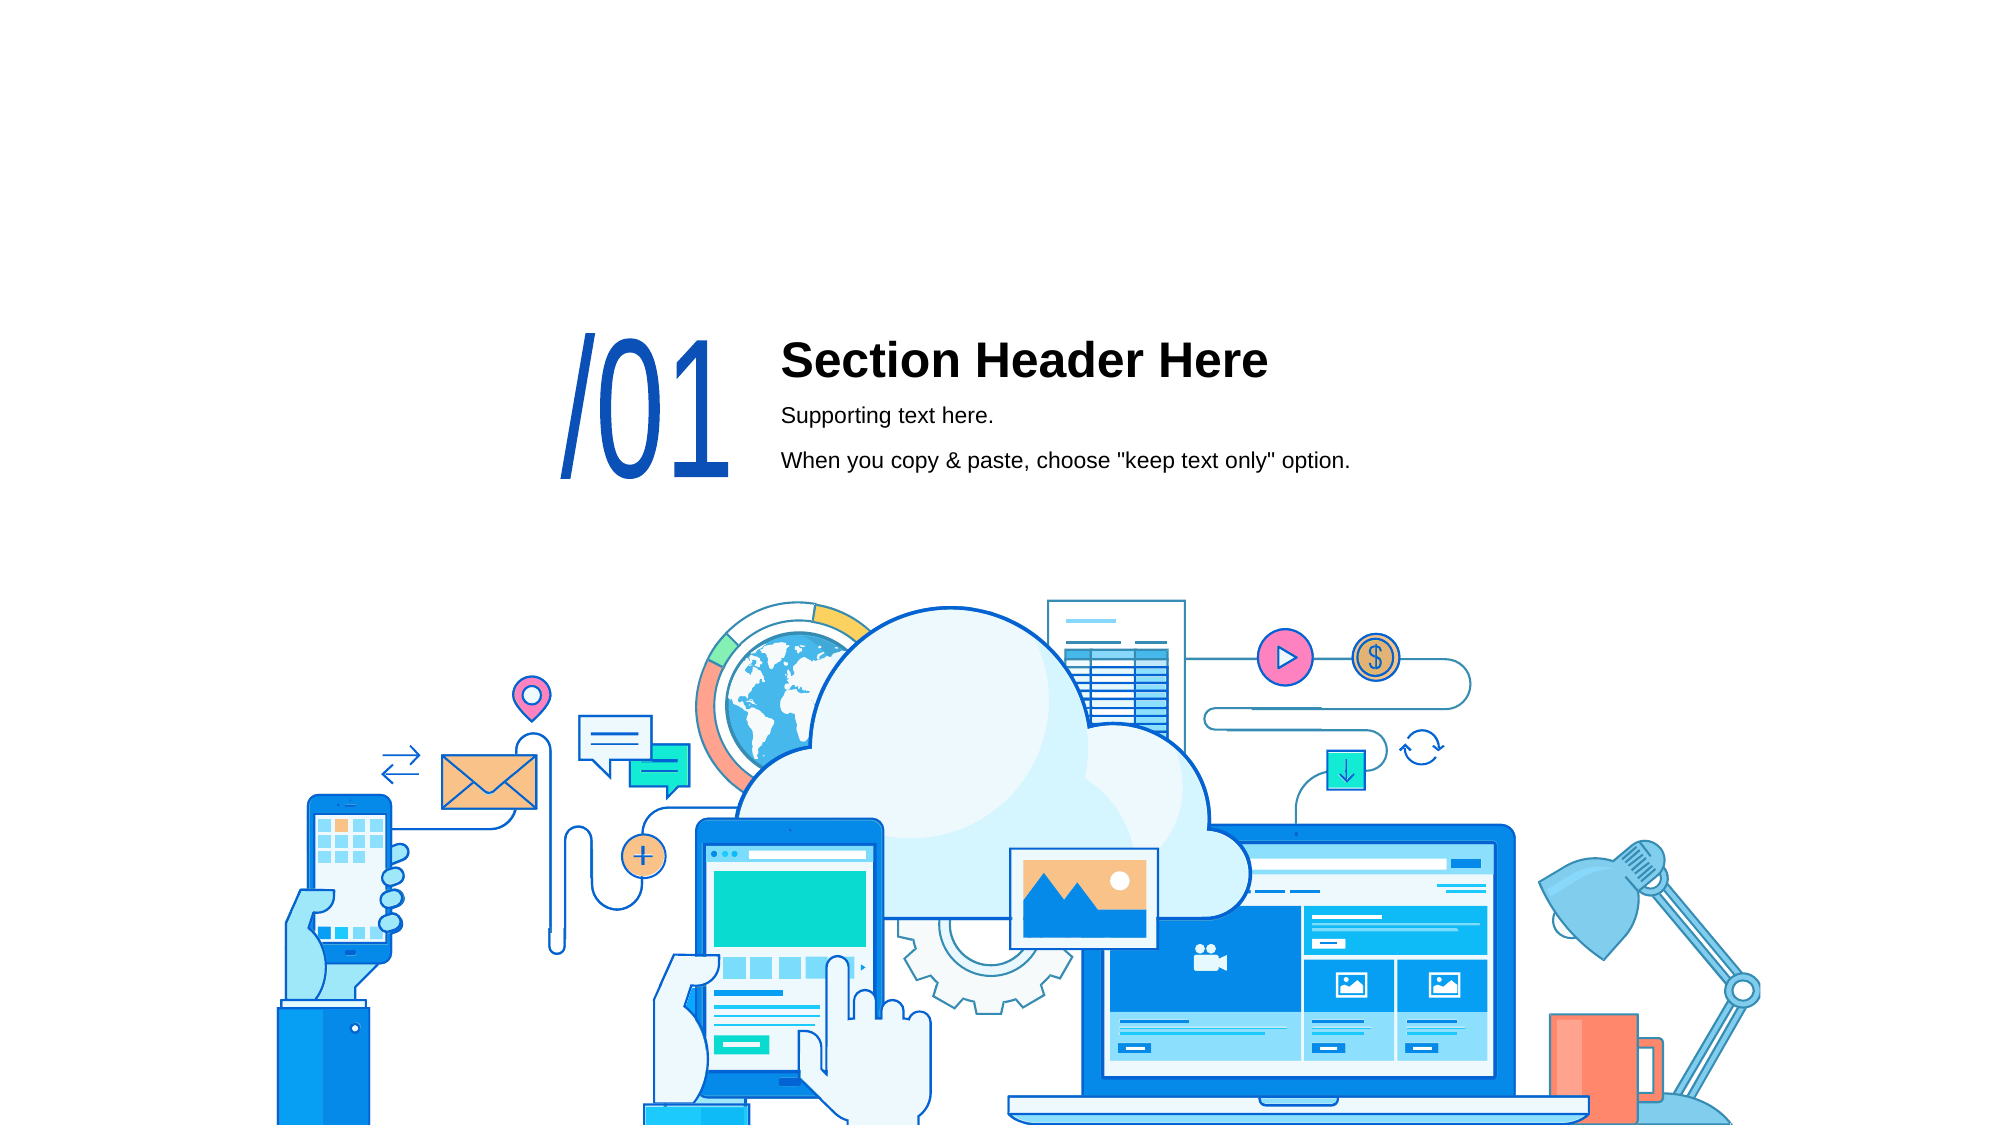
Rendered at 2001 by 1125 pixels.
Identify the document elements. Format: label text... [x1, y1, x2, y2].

list Supporting text here. When you copy & paste, choose "keep text only" option. [765, 395, 1655, 563]
title Section Header Here [765, 249, 1655, 395]
